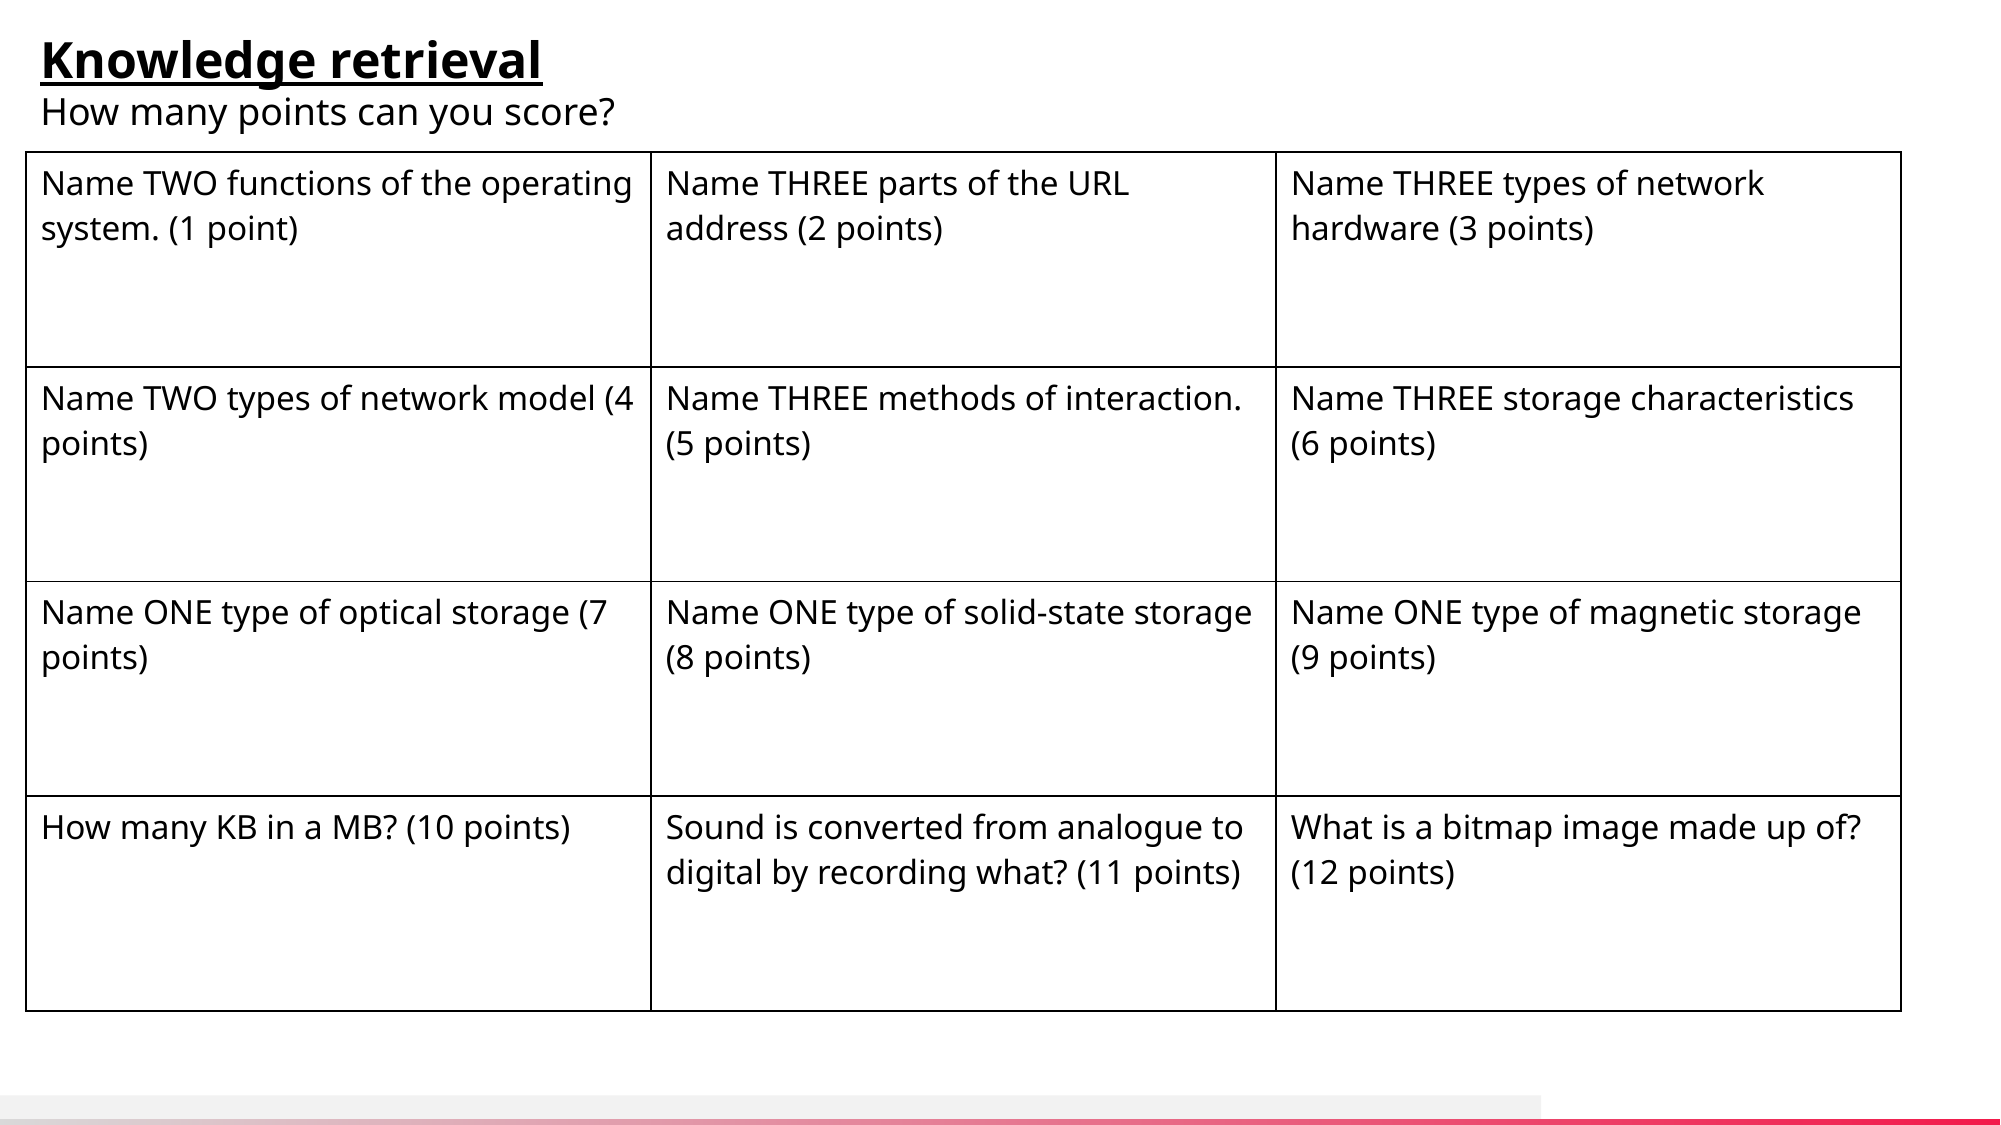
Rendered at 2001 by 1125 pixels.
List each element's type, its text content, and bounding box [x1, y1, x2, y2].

table_cell How many KB in a MB? (10 points) [27, 797, 650, 1010]
table_cell Name THREE methods of interaction. (5 points) [652, 368, 1275, 581]
table_cell Name ONE type of magnetic storage (9 points) [1277, 582, 1900, 795]
table_header Name THREE types of network hardware (3 points) [1277, 153, 1900, 366]
table_cell Name ONE type of optical storage (7 points) [27, 582, 650, 795]
table_header Name TWO functions of the operating system. (1 point) [27, 153, 650, 366]
text_box Knowledge retrieval How many points can you score? [25, 21, 1095, 141]
table_cell Name THREE storage characteristics (6 points) [1277, 368, 1900, 581]
table_cell Name TWO types of network model (4 points) [27, 368, 650, 581]
table_header Name THREE parts of the URL address (2 points) [652, 153, 1275, 366]
table_cell Sound is converted from analogue to digital by recording what? (11 points) [652, 797, 1275, 1010]
table_cell Name ONE type of solid-state storage (8 points) [652, 582, 1275, 795]
table_cell What is a bitmap image made up of? (12 points) [1277, 797, 1900, 1010]
